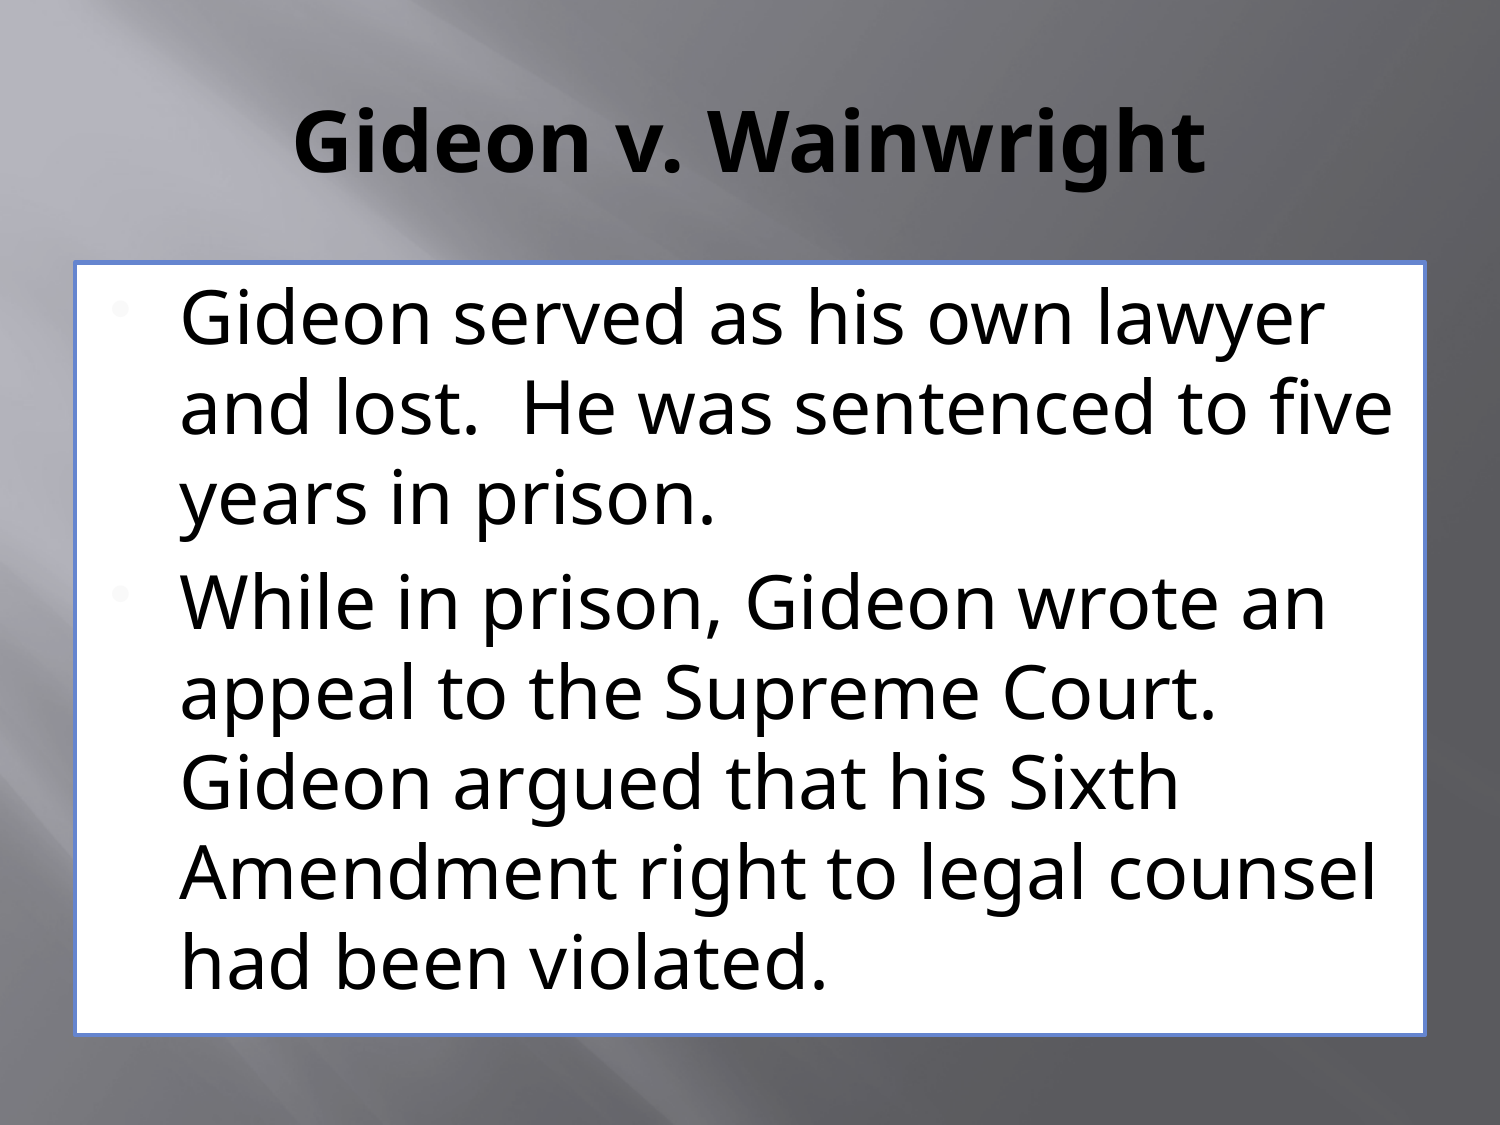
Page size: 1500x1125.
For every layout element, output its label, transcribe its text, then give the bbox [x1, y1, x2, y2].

list Gideon served as his own lawyer and lost. He was sentenced to five years in prison. While in prison, Gideon wrote an appeal to the Supreme Court. Gideon argued that his Sixth Amendment right to legal counsel had been violated. [73, 260, 1427, 1037]
title Gideon v. Wainwright [75, 45, 1425, 233]
